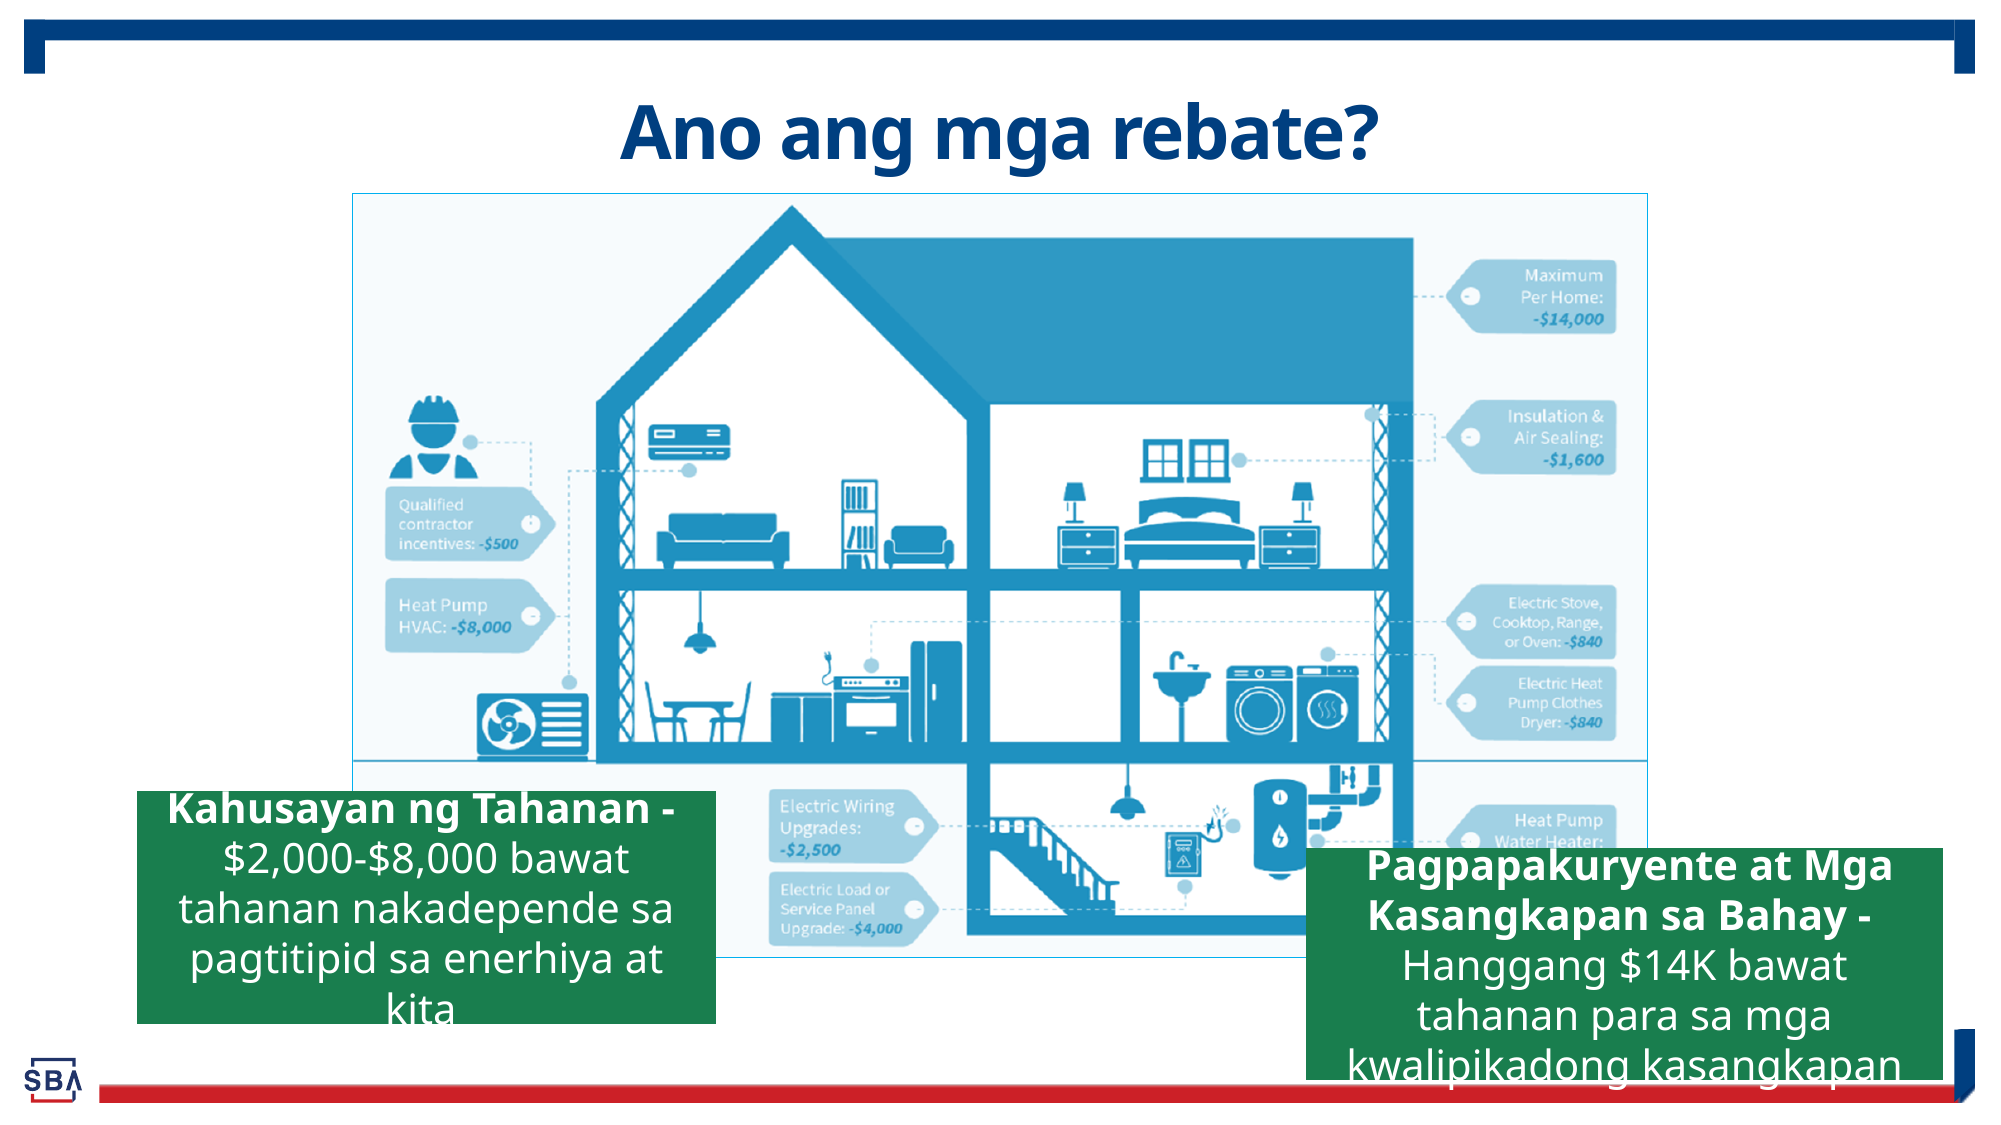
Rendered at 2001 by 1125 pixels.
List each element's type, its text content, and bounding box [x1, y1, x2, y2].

title Ano ang mga rebate? [137, 87, 1863, 186]
text_box Pagpapakuryente at Mga Kasangkapan sa Bahay - Hanggang $14K bawat tahanan para sa mga kwalipikadong kasangkapan [1306, 848, 1943, 1080]
picture [352, 195, 1648, 958]
text_box Kahusayan ng Tahanan - $2,000-$8,000 bawat tahanan nakadepende sa pagtitipid sa enerhiya at kita [137, 791, 716, 1024]
